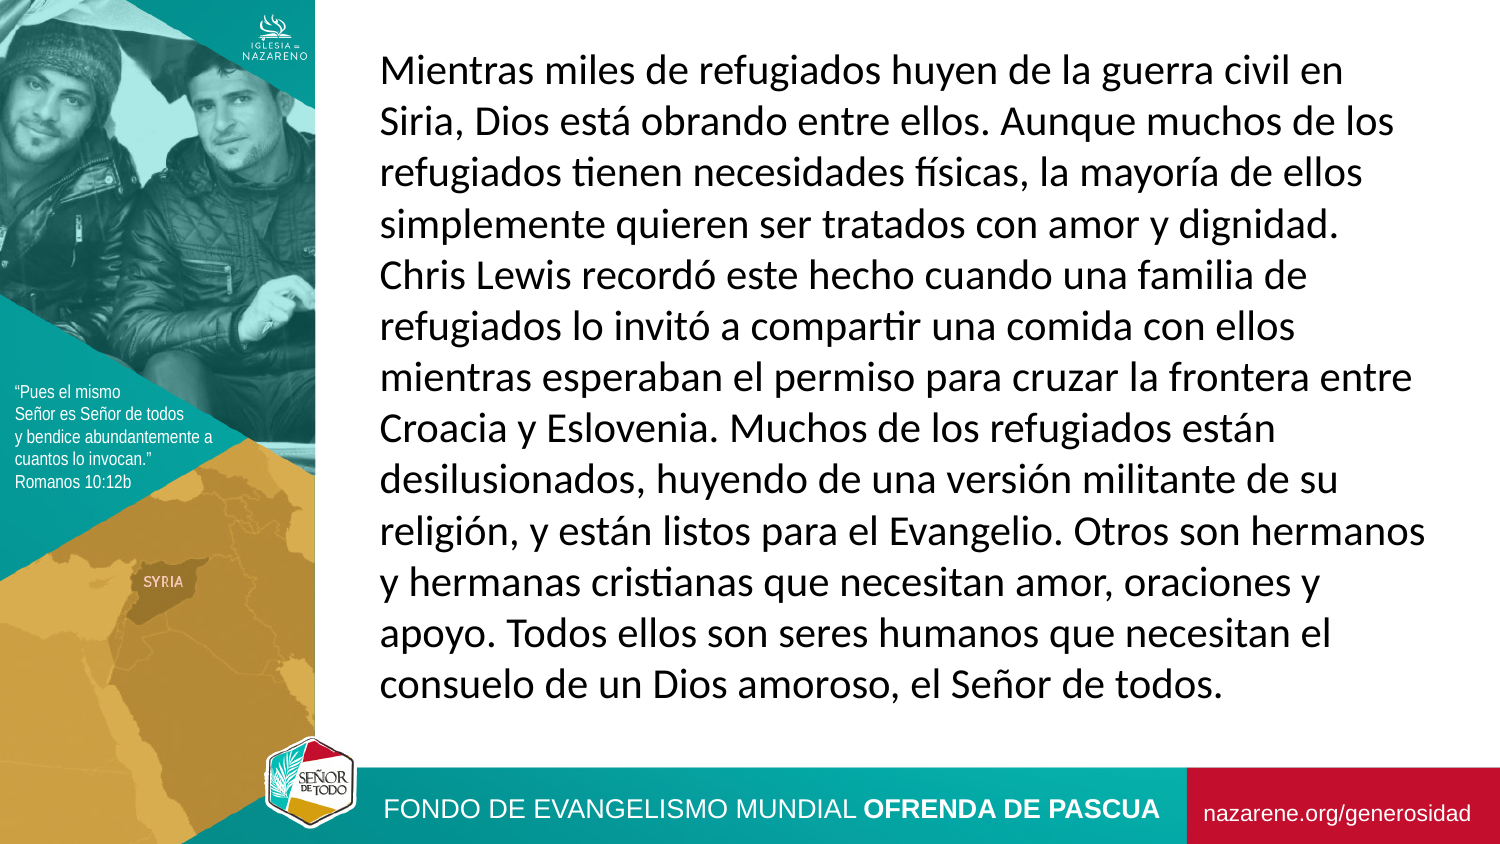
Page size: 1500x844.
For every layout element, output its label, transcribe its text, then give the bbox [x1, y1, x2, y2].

text_box Mientras miles de refugiados huyen de la guerra civil en Siria, Dios está obrando entre ellos. Aunque muchos de los refugiados tienen necesidades físicas, la mayoría de ellos simplemente quieren ser tratados con amor y dignidad. Chris Lewis recordó este hecho cuando una familia de refugiados lo invitó a compartir una comida con ellos mientras esperaban el permiso para cruzar la frontera entre Croacia y Eslovenia. Muchos de los refugiados están desilusionados, huyendo de una versión militante de su religión, y están listos para el Evangelio. Otros son hermanos y hermanas cristianas que necesitan amor, oraciones y apoyo. Todos ellos son seres humanos que necesitan el consuelo de un Dios amoroso, el Señor de todos. [364, 34, 1450, 715]
text_box nazarene.org/generosidad [1187, 777, 1488, 834]
picture [0, 0, 1500, 844]
text_box Fondo de Evangelismo Mundial Ofrenda de Pascua [337, 784, 1175, 832]
text_box “Pues el mismo Señor es Señor de todos y bendice abundantemente a cuantos lo invocan.” Romanos 10:12b [0, 371, 288, 500]
